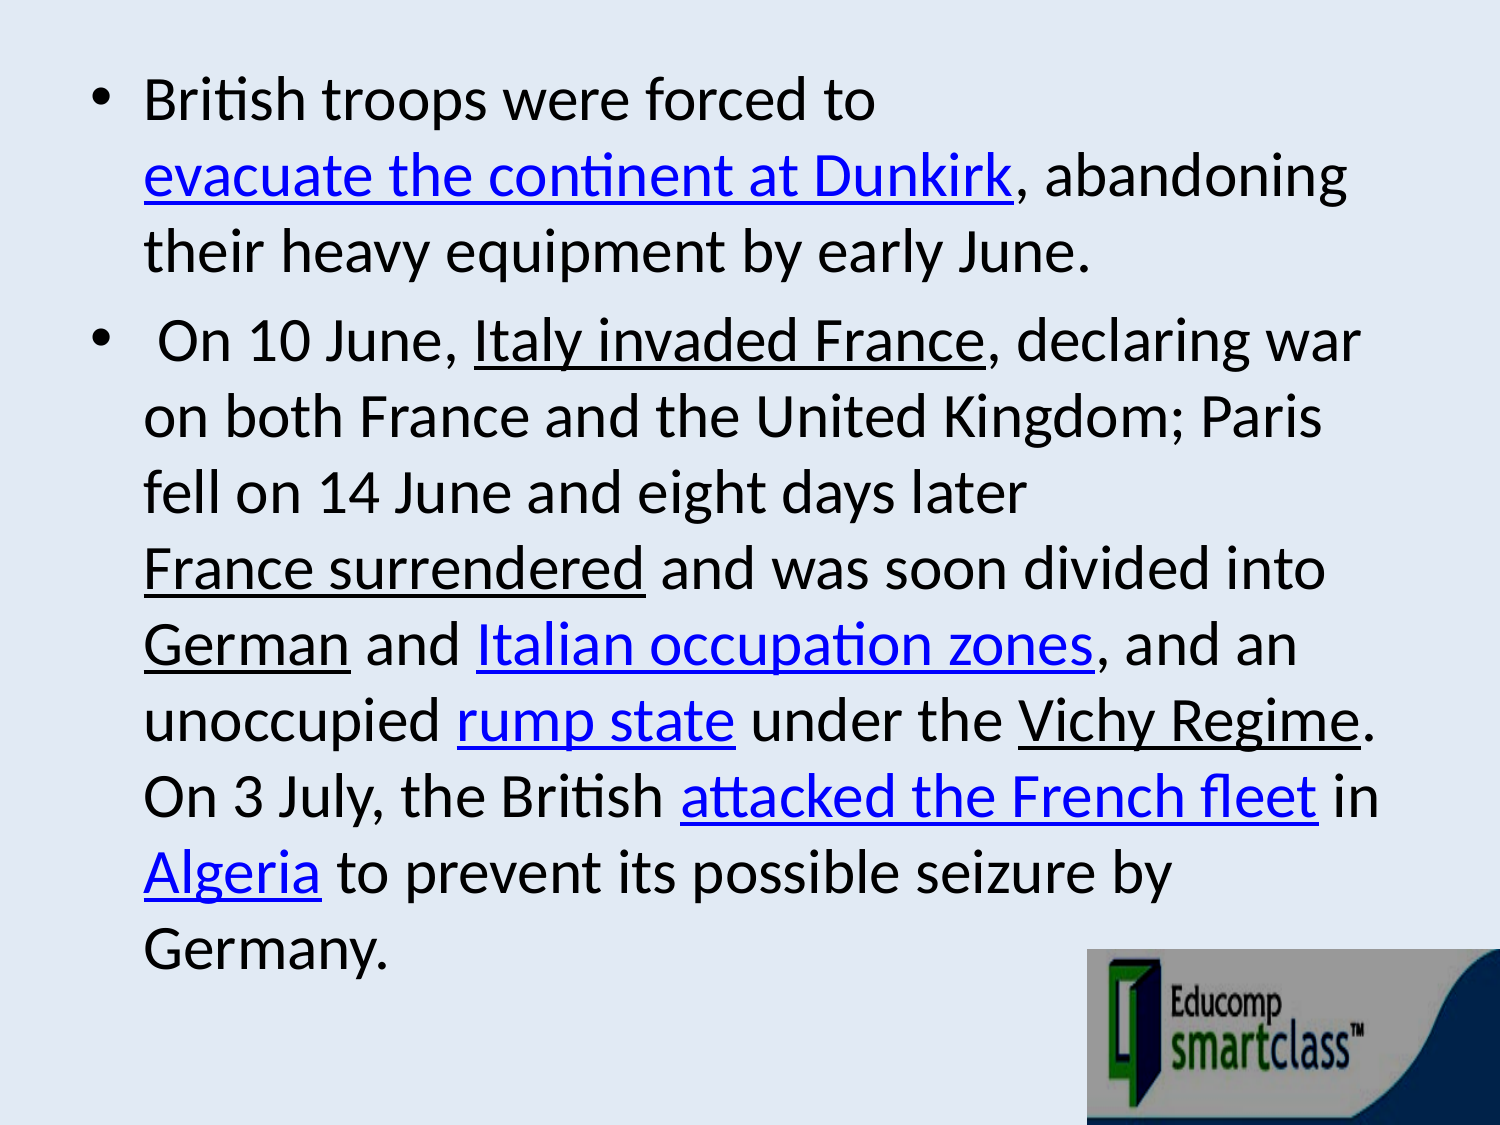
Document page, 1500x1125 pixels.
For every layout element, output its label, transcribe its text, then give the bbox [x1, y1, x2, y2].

list British troops were forced to evacuate the continent at Dunkirk, abandoning their heavy equipment by early June. On 10 June, Italy invaded France, declaring war on both France and the United Kingdom; Paris fell on 14 June and eight days later France surrendered and was soon divided into German and Italian occupation zones, and an unoccupied rump state under the Vichy Regime. On 3 July, the British attacked the French fleet in Algeria to prevent its possible seizure by Germany. [75, 50, 1425, 1005]
picture [1087, 949, 1500, 1125]
